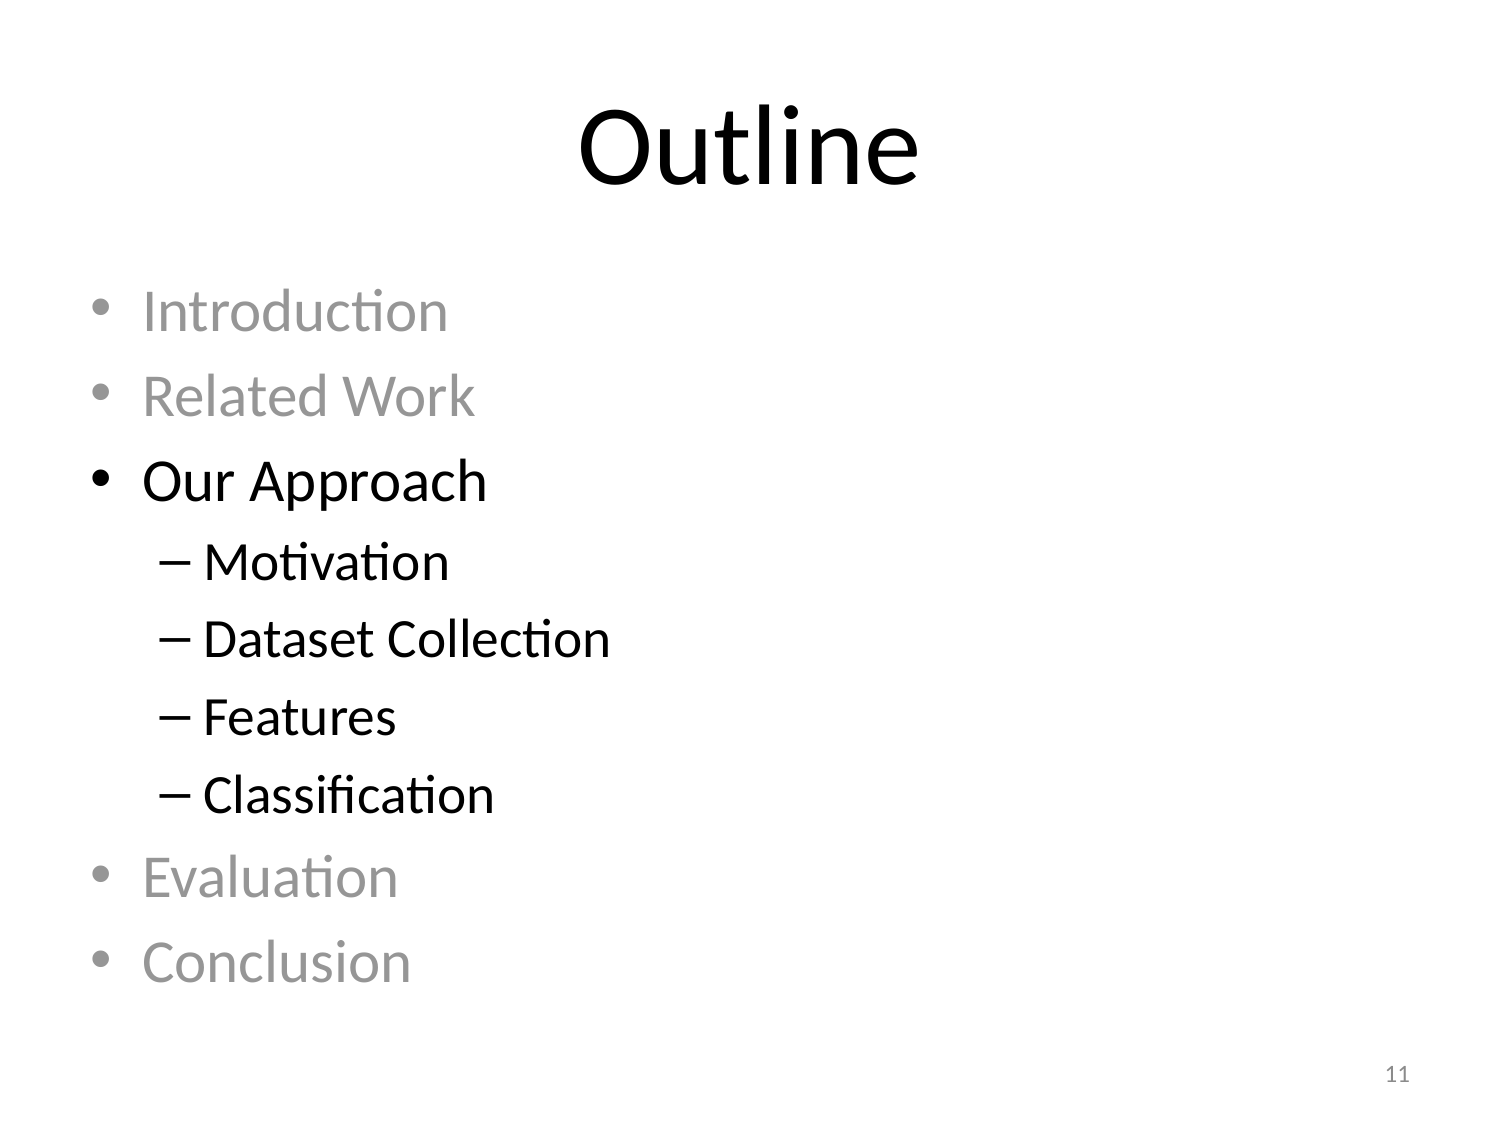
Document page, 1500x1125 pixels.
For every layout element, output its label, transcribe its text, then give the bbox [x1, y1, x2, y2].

slide_number 11 [1074, 1042, 1425, 1103]
title Outline [75, 45, 1425, 233]
list Introduction Related Work Our Approach Motivation Dataset Collection Features Classification Evaluation Conclusion [75, 262, 1425, 1005]
